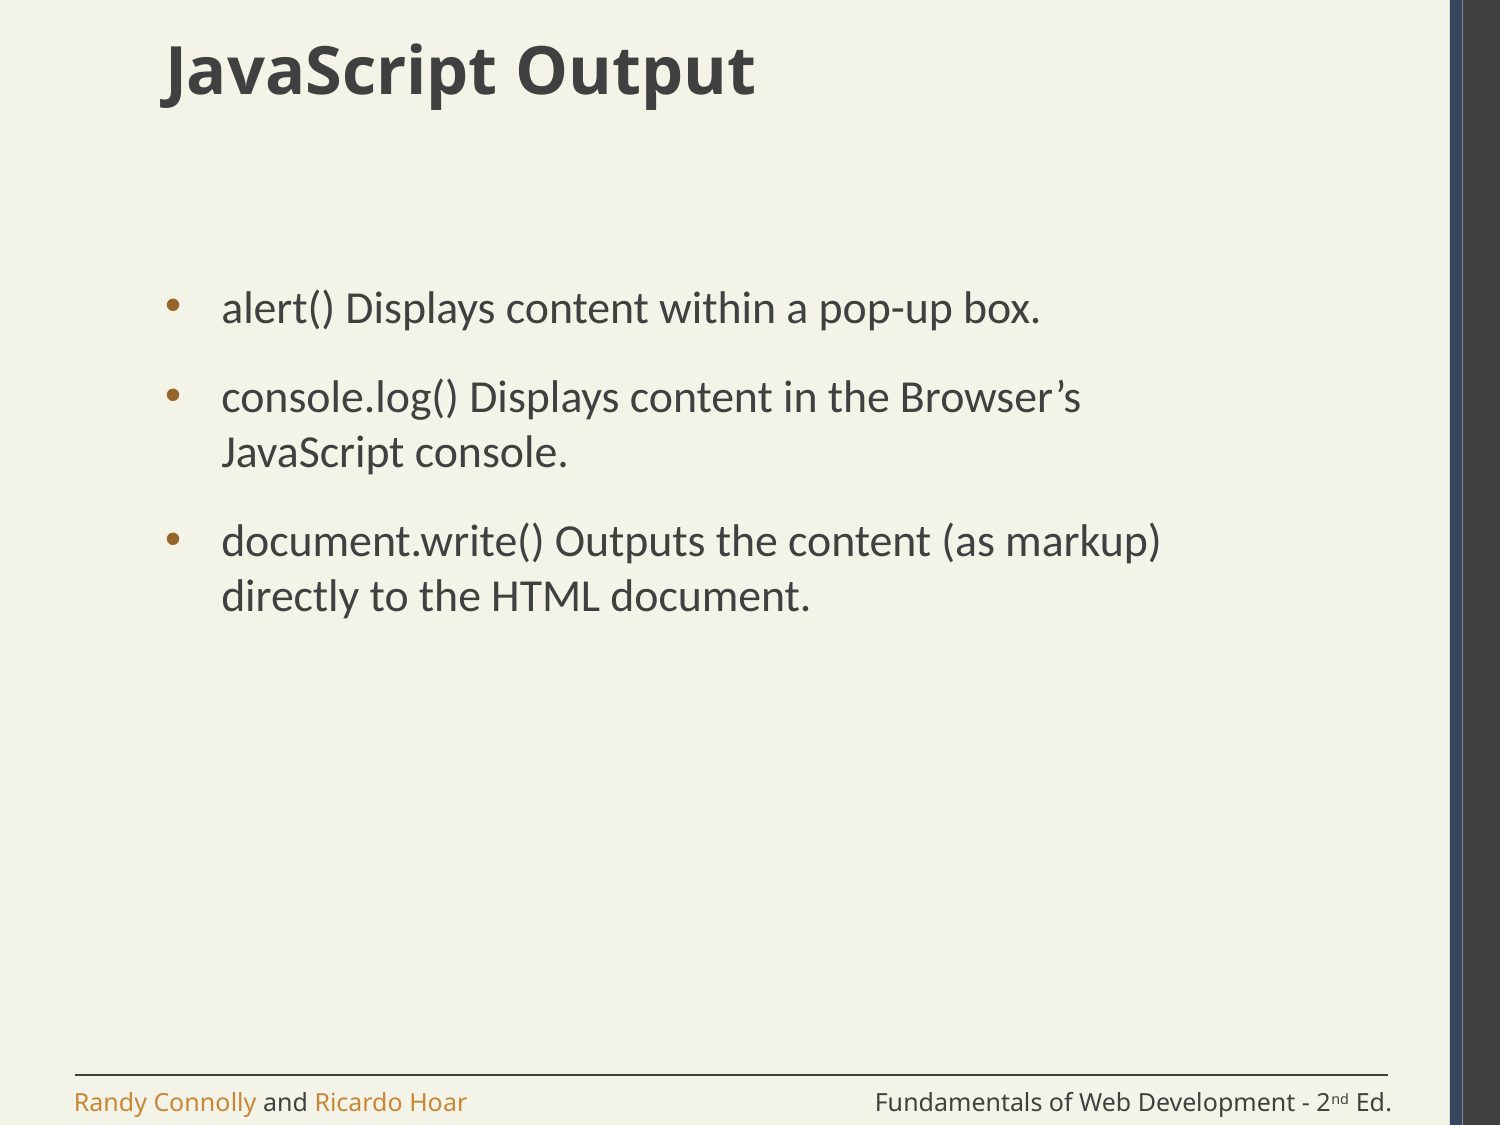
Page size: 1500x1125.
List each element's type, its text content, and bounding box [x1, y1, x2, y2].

list alert() Displays content within a pop-up box. console.log() Displays content in the Browser’s JavaScript console. document.write() Outputs the content (as markup) directly to the HTML document. [150, 270, 1200, 1013]
title JavaScript Output [150, 20, 1425, 188]
